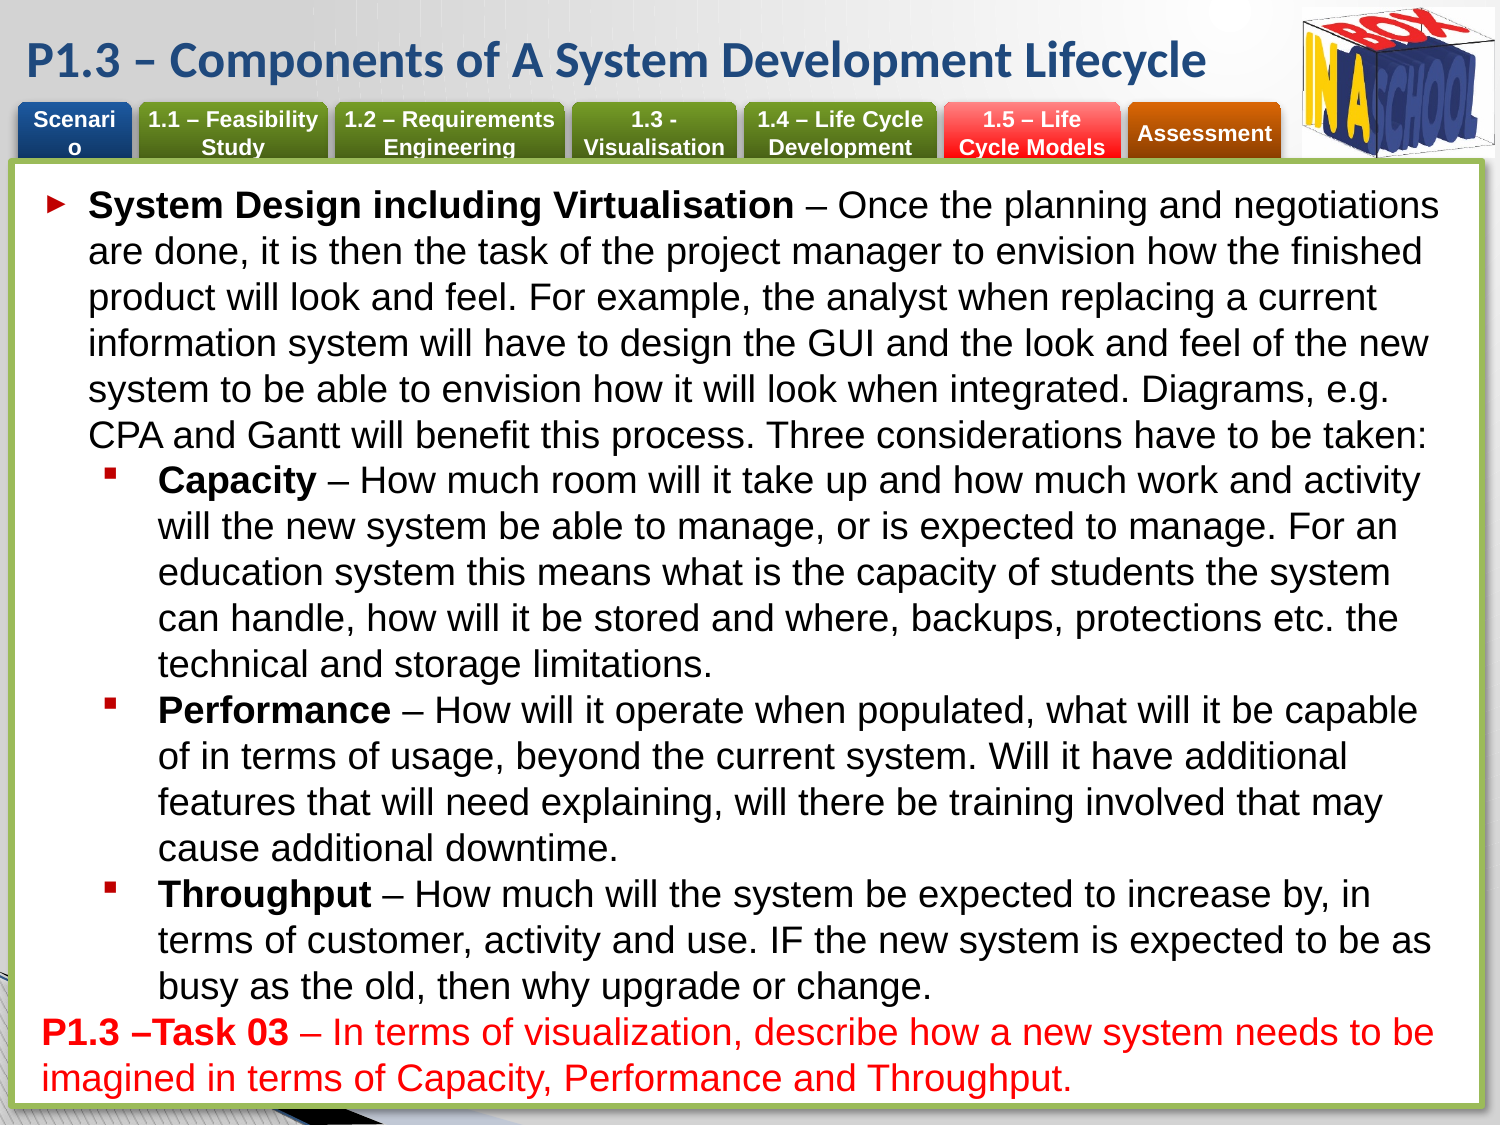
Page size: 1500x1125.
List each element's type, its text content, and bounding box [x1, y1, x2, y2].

title P1.3 – Components of A System Development Lifecycle [11, 11, 1270, 102]
picture [1302, 7, 1495, 158]
text_box System Design including Virtualisation – Once the planning and negotiations are done, it is then the task of the project manager to envision how the finished product will look and feel. For example, the analyst when replacing a current information system will have to design the GUI and the look and feel of the new system to be able to envision how it will look when integrated. Diagrams, e.g. CPA and Gantt will benefit this process. Three considerations have to be taken: Capacity – How much room will it take up and how much work and activity will the new system be able to manage, or is expected to manage. For an education system this means what is the capacity of students the system can handle, how will it be stored and where, backups, protections etc. the technical and storage limitations. Performance – How will it operate when populated, what will it be capable of in terms of usage, beyond the current system. Will it have additional features that will need explaining, will there be training involved that may cause additional downtime. Throughput – How much will the system be expected to increase by, in terms of customer, activity and use. IF the new system is expected to be as busy as the old, then why upgrade or change. P1.3 –Task 03 – In terms of visualization, describe how a new system needs to be imagined in terms of Capacity, Performance and Throughput. [26, 172, 1472, 1107]
picture [281, 1114, 303, 1125]
